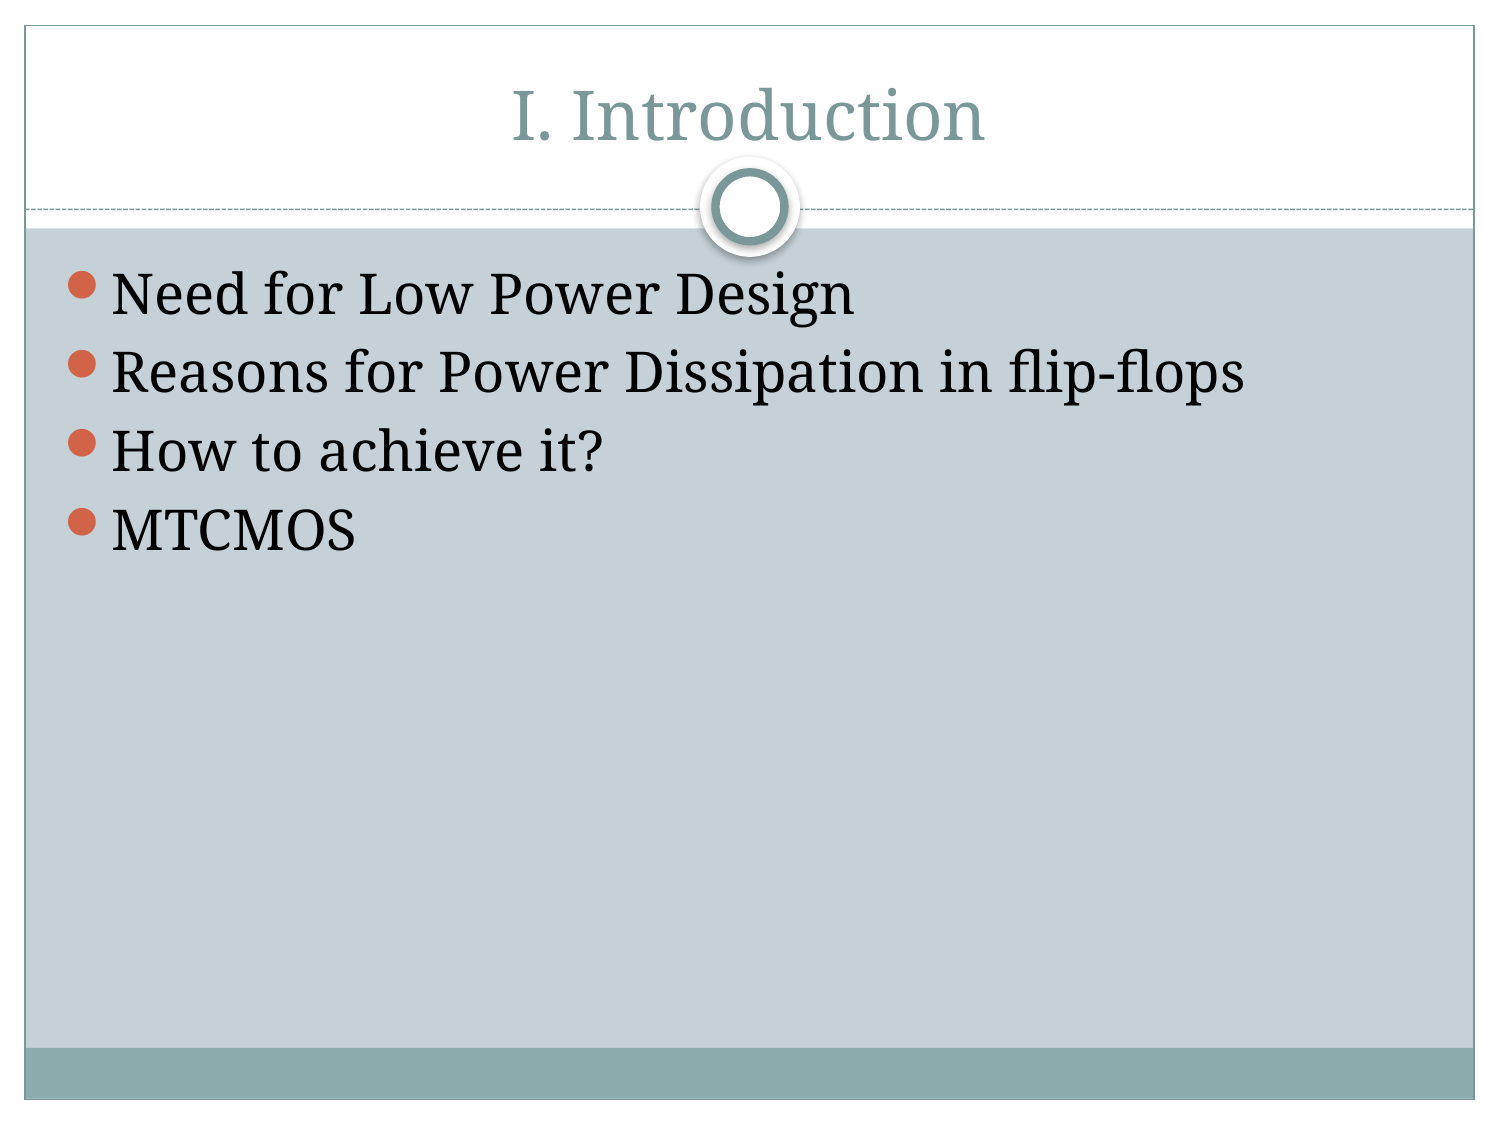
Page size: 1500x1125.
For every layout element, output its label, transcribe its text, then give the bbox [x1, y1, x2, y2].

title I. Introduction [49, 37, 1450, 162]
list Need for Low Power Design Reasons for Power Dissipation in flip-flops How to achieve it? MTCMOS [49, 250, 1445, 1001]
